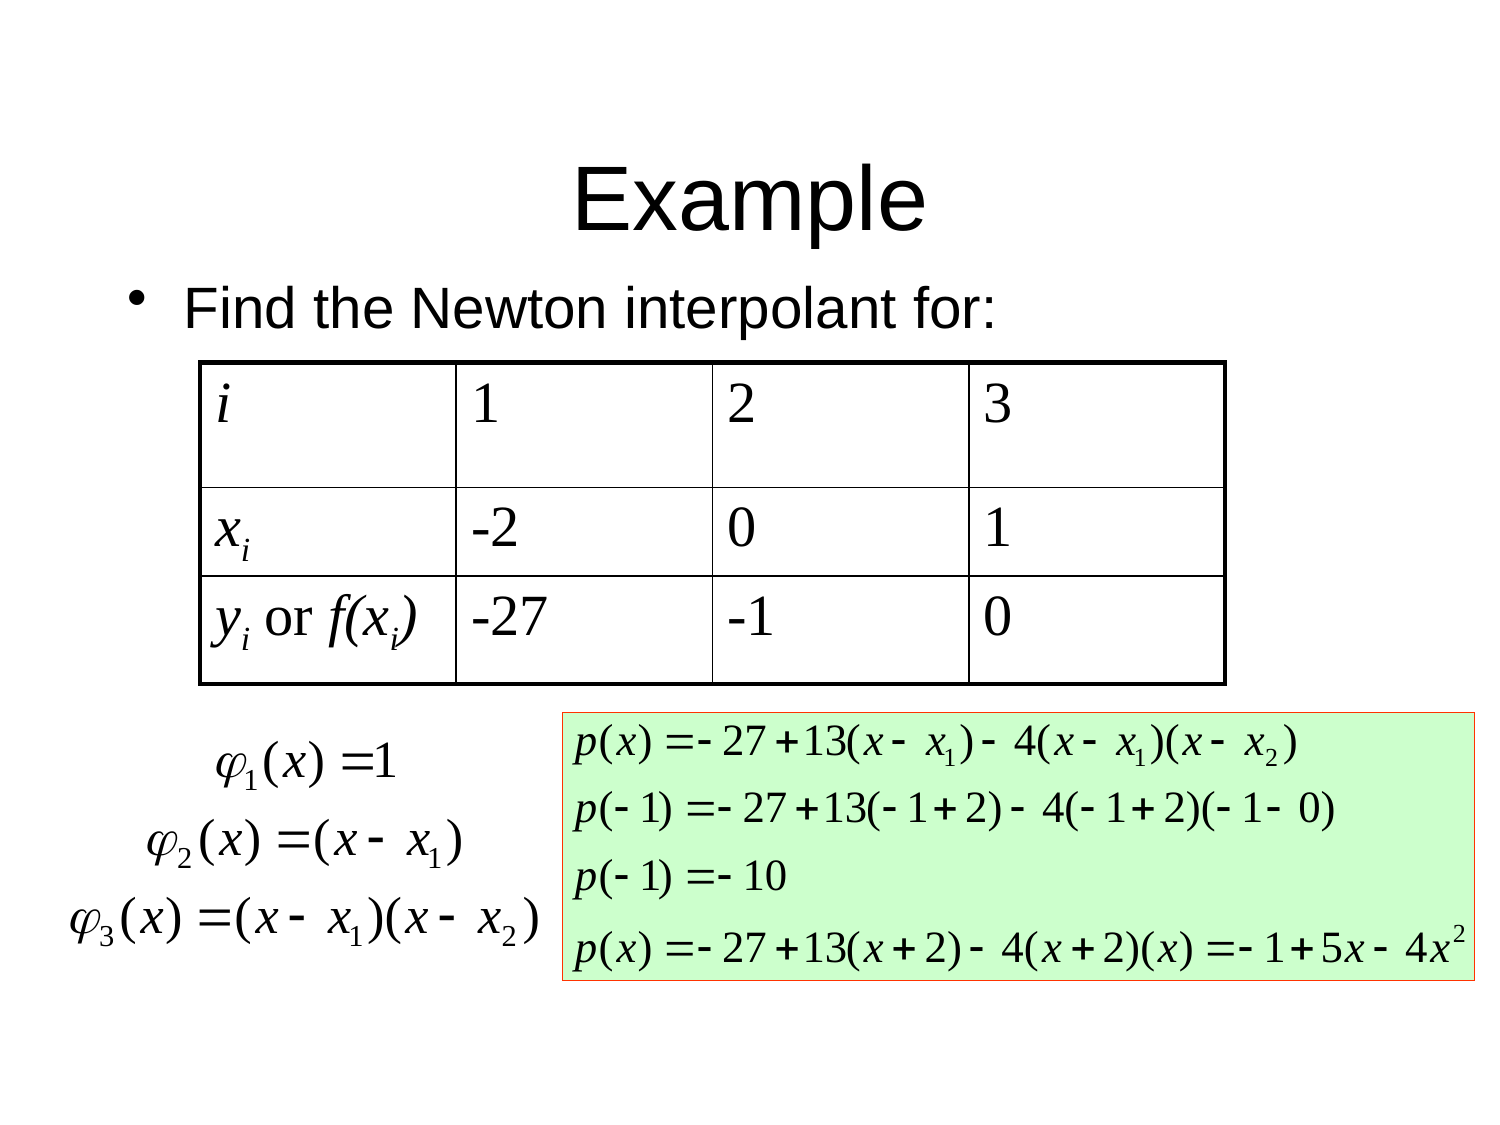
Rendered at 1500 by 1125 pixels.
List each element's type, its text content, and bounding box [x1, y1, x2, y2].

table_cell 1 [970, 488, 1223, 575]
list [62, 724, 551, 961]
title Example [112, 99, 1388, 288]
table_header 3 [970, 365, 1223, 487]
table_header 1 [457, 365, 712, 487]
table_header i [202, 365, 455, 487]
table_cell yi or f(xi) [202, 577, 455, 682]
table_cell -27 [457, 577, 712, 682]
table_cell 0 [970, 577, 1223, 682]
table_cell -1 [713, 577, 968, 682]
table_cell 0 [713, 488, 968, 575]
list Find the Newton interpolant for: [112, 262, 1376, 363]
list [562, 712, 1476, 981]
table_header 2 [713, 365, 968, 487]
table_cell xi [202, 488, 455, 575]
table_cell -2 [457, 488, 712, 575]
